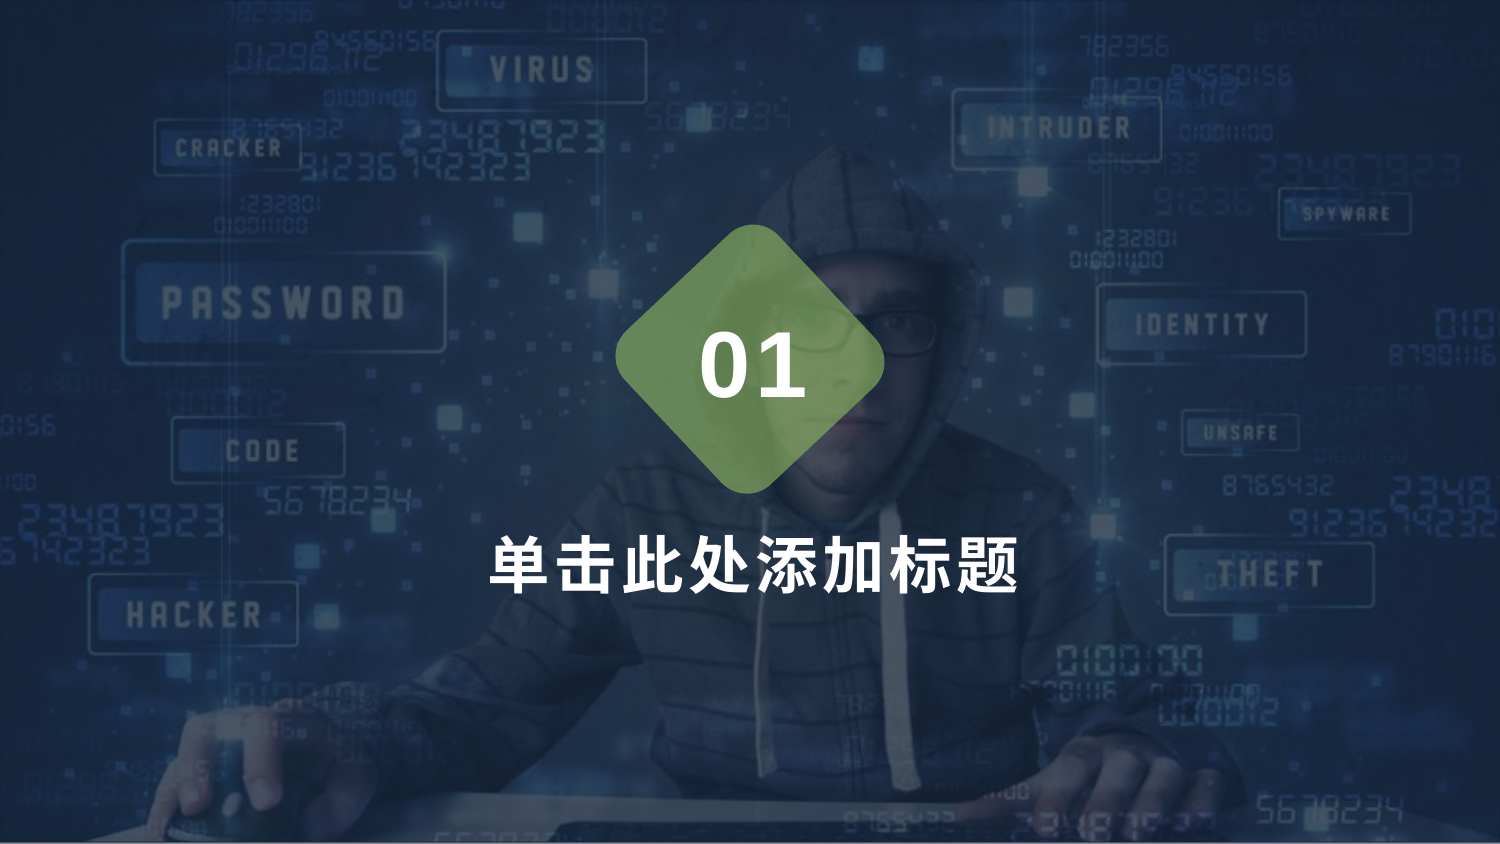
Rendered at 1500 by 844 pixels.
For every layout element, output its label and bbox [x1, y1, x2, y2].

picture [0, 0, 1500, 842]
text_box [467, 253, 1041, 610]
